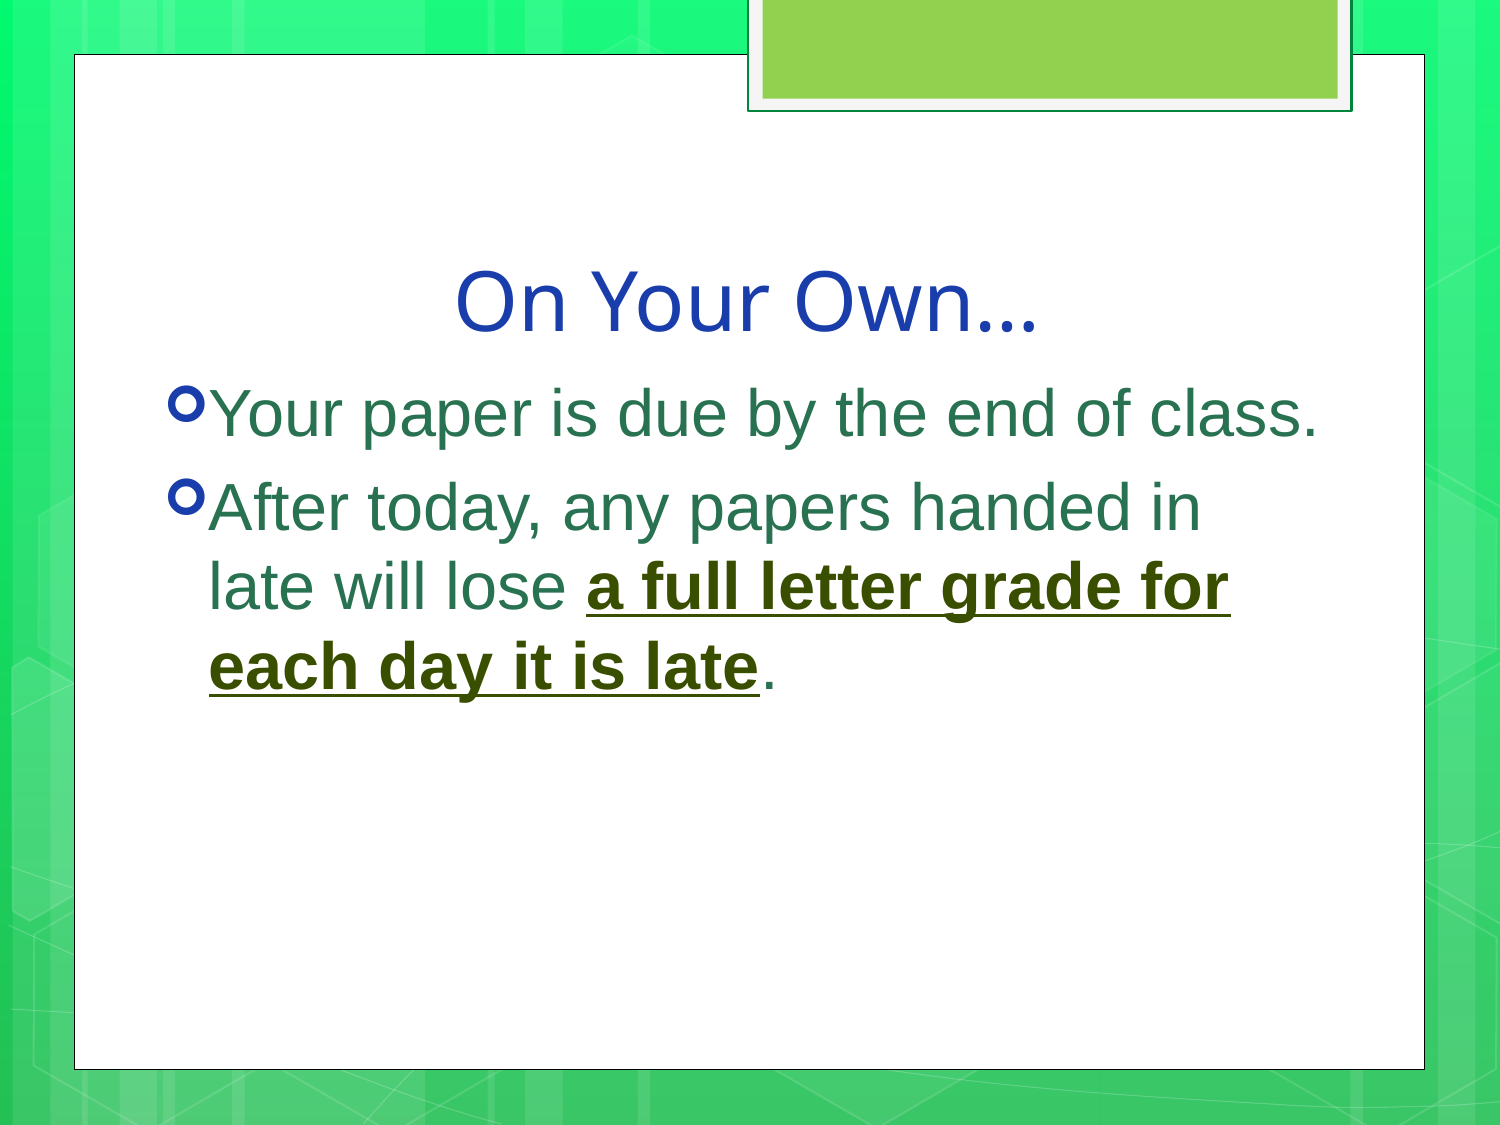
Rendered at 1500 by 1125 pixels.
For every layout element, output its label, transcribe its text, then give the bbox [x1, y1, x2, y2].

title On Your Own… [171, 168, 1324, 357]
list Your paper is due by the end of class. After today, any papers handed in late will lose a full letter grade for each day it is late. [137, 362, 1338, 975]
